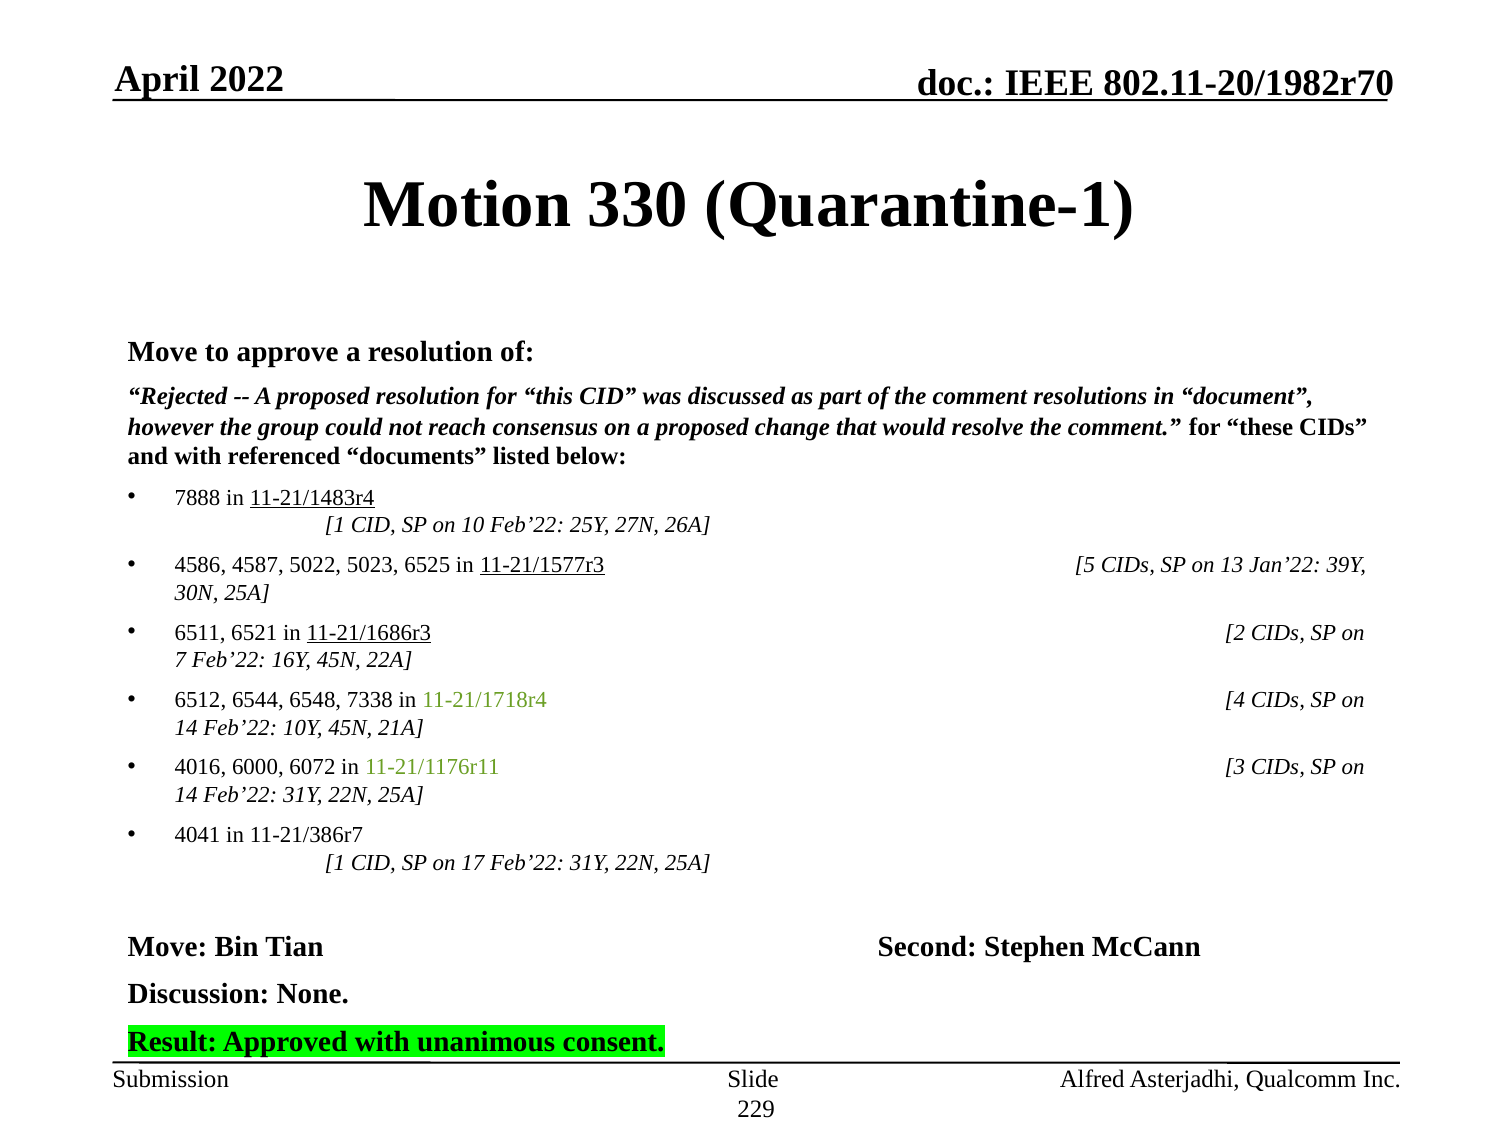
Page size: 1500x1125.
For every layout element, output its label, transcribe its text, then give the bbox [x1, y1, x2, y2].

slide_number Slide 229 [712, 1061, 800, 1123]
title Motion 330 (Quarantine-1) [112, 112, 1388, 288]
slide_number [114, 54, 423, 100]
footer Alfred Asterjadhi, Qualcomm Inc. [878, 1061, 1402, 1093]
list Move to approve a resolution of: “Rejected -- A proposed resolution for “this CID” was discussed as part of the comment resolutions in “document”, however the group could not reach consensus on a proposed change that would resolve the comment.” for “these CIDs” and with referenced “documents” listed below: 7888 in 11-21/1483r4 [1 CID, SP on 10 Feb’22: 25Y, 27N, 26A] 4586, 4587, 5022, 5023, 6525 in 11-21/1577r3 [5 CIDs, SP on 13 Jan’22: 39Y, 30N, 25A] 6511, 6521 in 11-21/1686r3 [2 CIDs, SP on 7 Feb’22: 16Y, 45N, 22A] 6512, 6544, 6548, 7338 in 11-21/1718r4 [4 CIDs, SP on 14 Feb’22: 10Y, 45N, 21A] 4016, 6000, 6072 in 11-21/1176r11 [3 CIDs, SP on 14 Feb’22: 31Y, 22N, 25A] 4041 in 11-21/386r7 [1 CID, SP on 17 Feb’22: 31Y, 22N, 25A] Move: Bin Tian Second: Stephen McCann Discussion: None. Result: Approved with unanimous consent. Note: CIDs that have been discussed and for which the group could not reach consensus. [112, 324, 1388, 1063]
